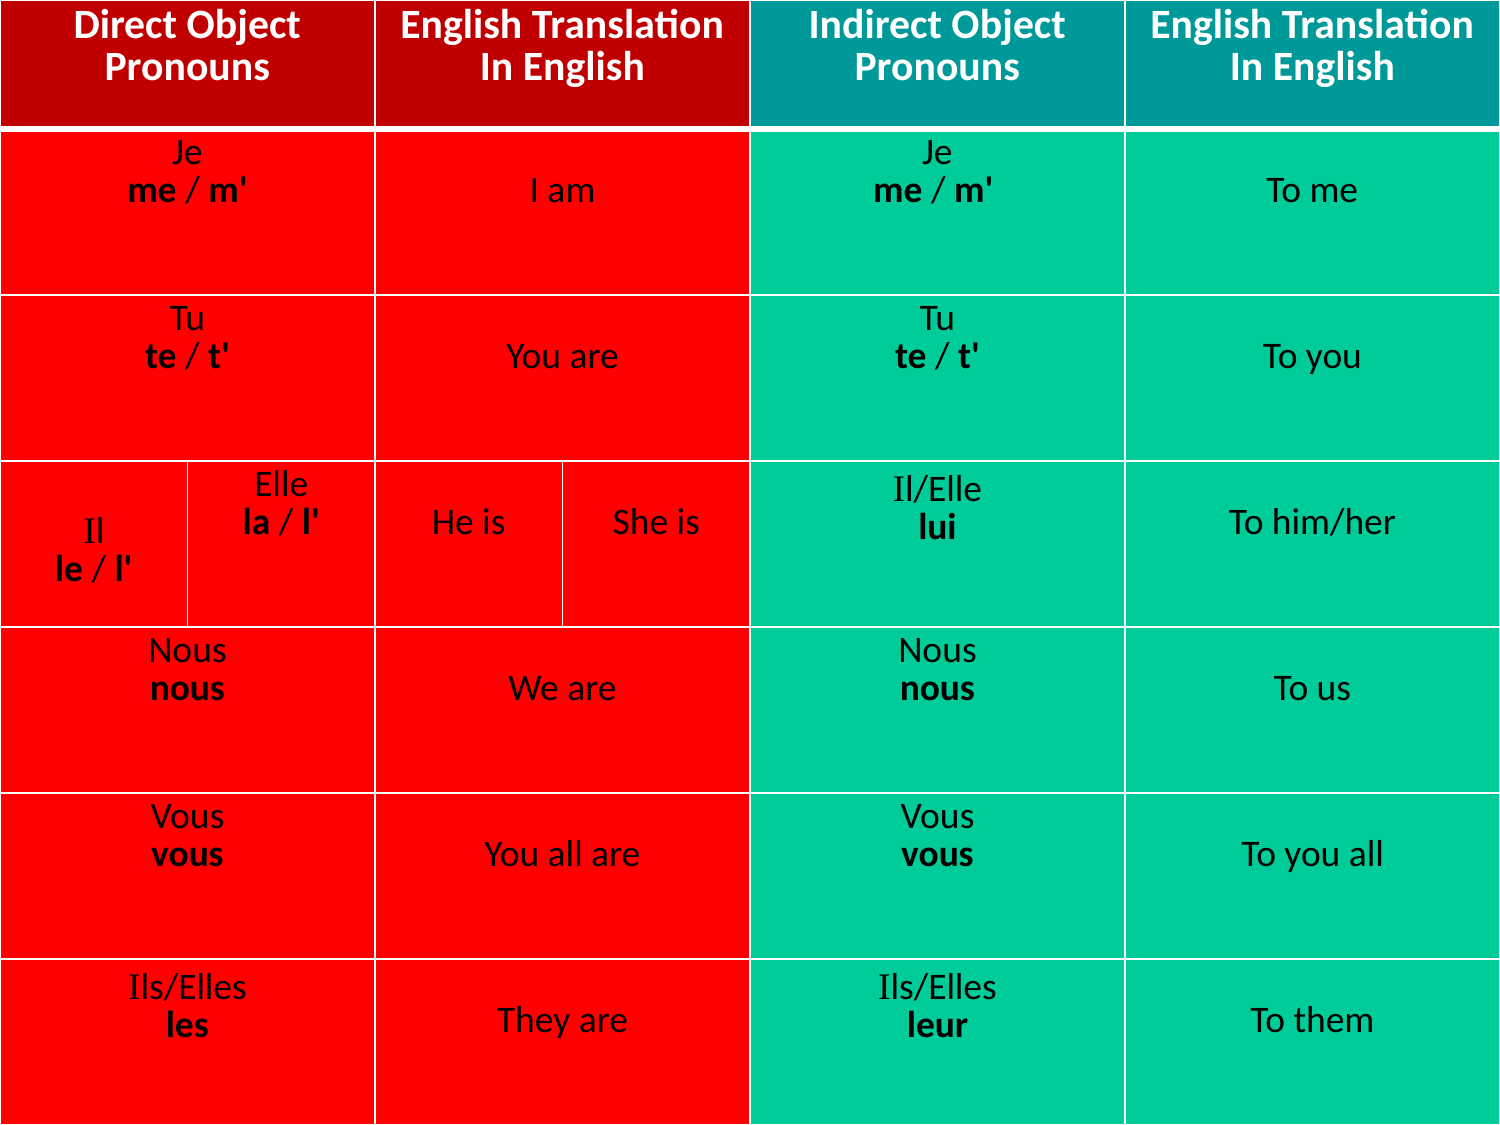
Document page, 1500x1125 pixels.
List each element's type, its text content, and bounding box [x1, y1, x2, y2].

table_header Indirect Object Pronouns [751, 1, 1124, 126]
table_cell To you all [1126, 794, 1499, 958]
table_cell He is [376, 462, 562, 626]
table_header Direct Object Pronouns [1, 1, 374, 126]
table_cell Tu te / t' [751, 296, 1124, 460]
table_cell They are [376, 960, 749, 1124]
table_cell Elle la / l' [188, 462, 374, 626]
table_cell To them [1126, 960, 1499, 1124]
table_cell You all are [376, 794, 749, 958]
table_cell To him/her [1126, 462, 1499, 626]
table_cell Nous nous [751, 628, 1124, 792]
table_header English Translation In English [376, 1, 749, 126]
table_cell Je me / m' [1, 132, 374, 294]
table_cell Vous vous [1, 794, 374, 958]
table_cell To me [1126, 132, 1499, 294]
table_cell You are [376, 296, 749, 460]
table_cell She is [563, 462, 749, 626]
table_cell Il le / l' [1, 462, 187, 626]
table_header English Translation In English [1126, 1, 1499, 126]
table_cell Tu te / t' [1, 296, 374, 460]
table_cell Nous nous [1, 628, 374, 792]
table_cell Il/Elle lui [751, 462, 1124, 626]
table_cell Je me / m' [751, 132, 1124, 294]
table_cell Vous vous [751, 794, 1124, 958]
table_cell To us [1126, 628, 1499, 792]
table_cell To you [1126, 296, 1499, 460]
table_cell I am [376, 132, 749, 294]
table_cell Ils/Elles leur [751, 960, 1124, 1124]
table_cell Ils/Elles les [1, 960, 374, 1124]
table_cell We are [376, 628, 749, 792]
